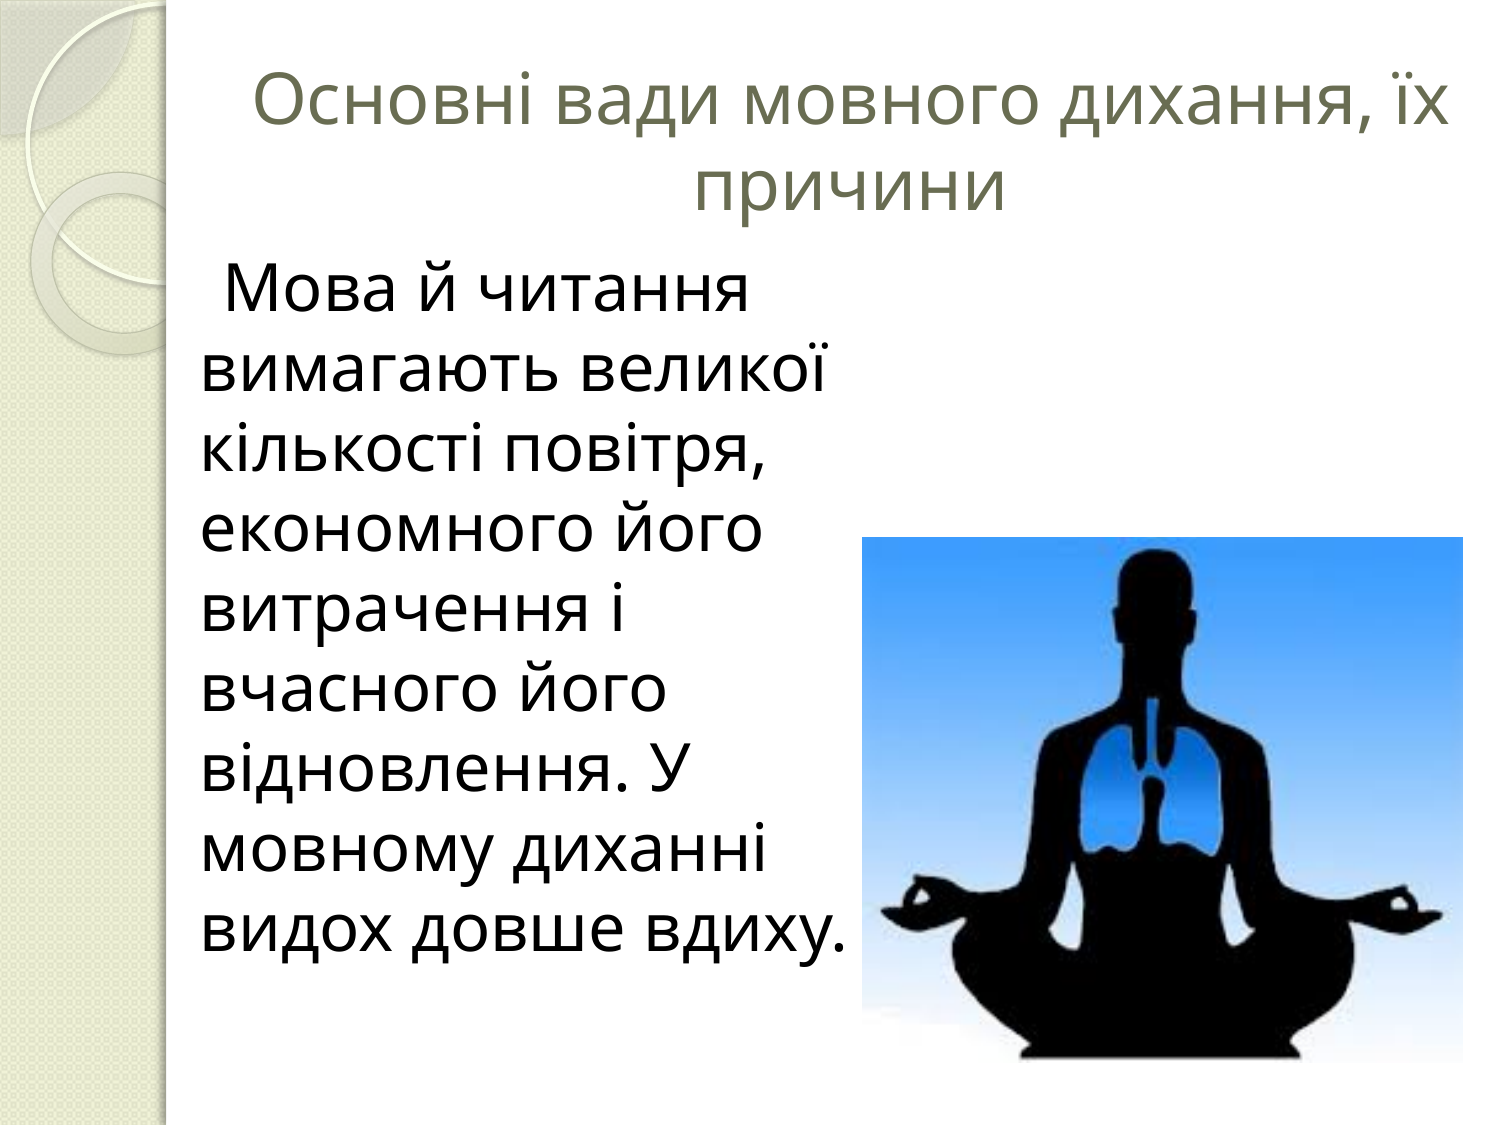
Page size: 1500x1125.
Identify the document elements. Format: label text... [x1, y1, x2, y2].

picture [862, 537, 1463, 1063]
list Мова й читання вимагають великої кількості повітря, економного його витрачення і вчасного його відновлення. У мовному диханні видох довше вдиху. [125, 237, 888, 1025]
title Основні вади мовного дихання, їх причини [235, 45, 1466, 233]
